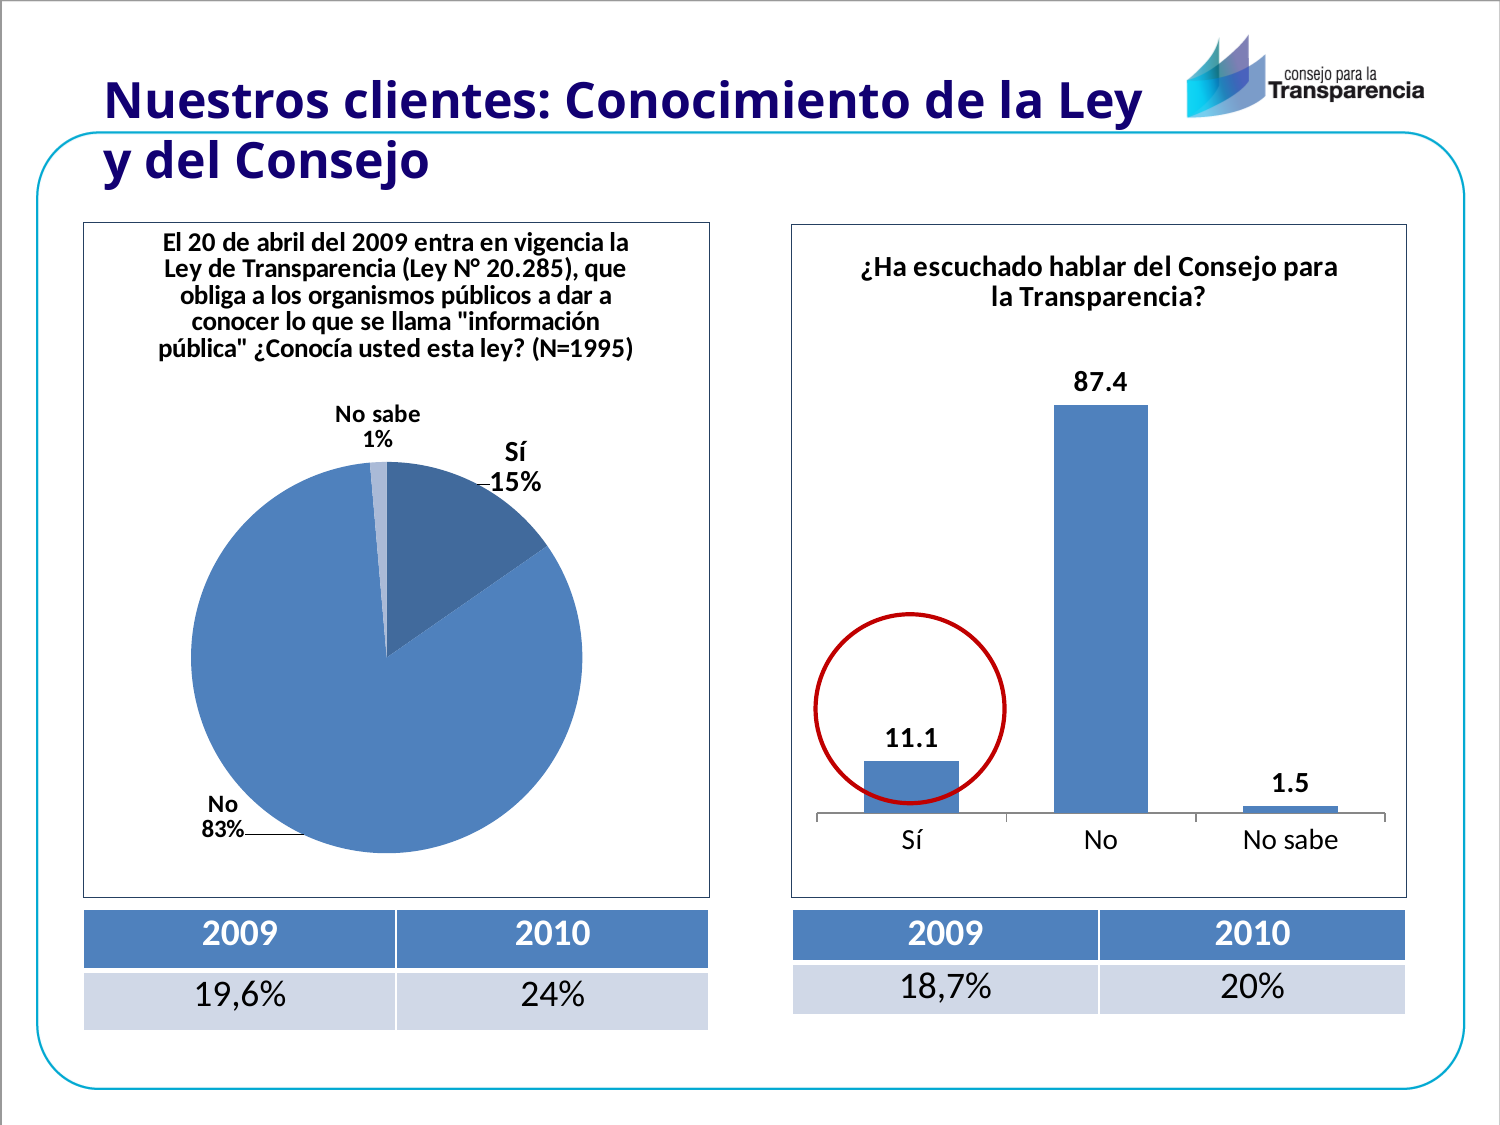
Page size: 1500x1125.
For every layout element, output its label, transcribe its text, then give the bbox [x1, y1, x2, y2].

chart [83, 222, 710, 898]
picture [0, 0, 1500, 1125]
table_header 2010 [1100, 910, 1405, 960]
title Nuestros clientes: Conocimiento de la Ley y del Consejo [88, 34, 1184, 223]
table_cell 18,7% [793, 965, 1098, 1014]
table_header 2009 [84, 910, 395, 968]
table_header 2010 [397, 910, 708, 968]
table_cell 19,6% [84, 973, 395, 1030]
table_cell 24% [397, 973, 708, 1030]
chart [791, 224, 1407, 898]
table_header 2009 [793, 910, 1098, 960]
table_cell 20% [1100, 965, 1405, 1014]
